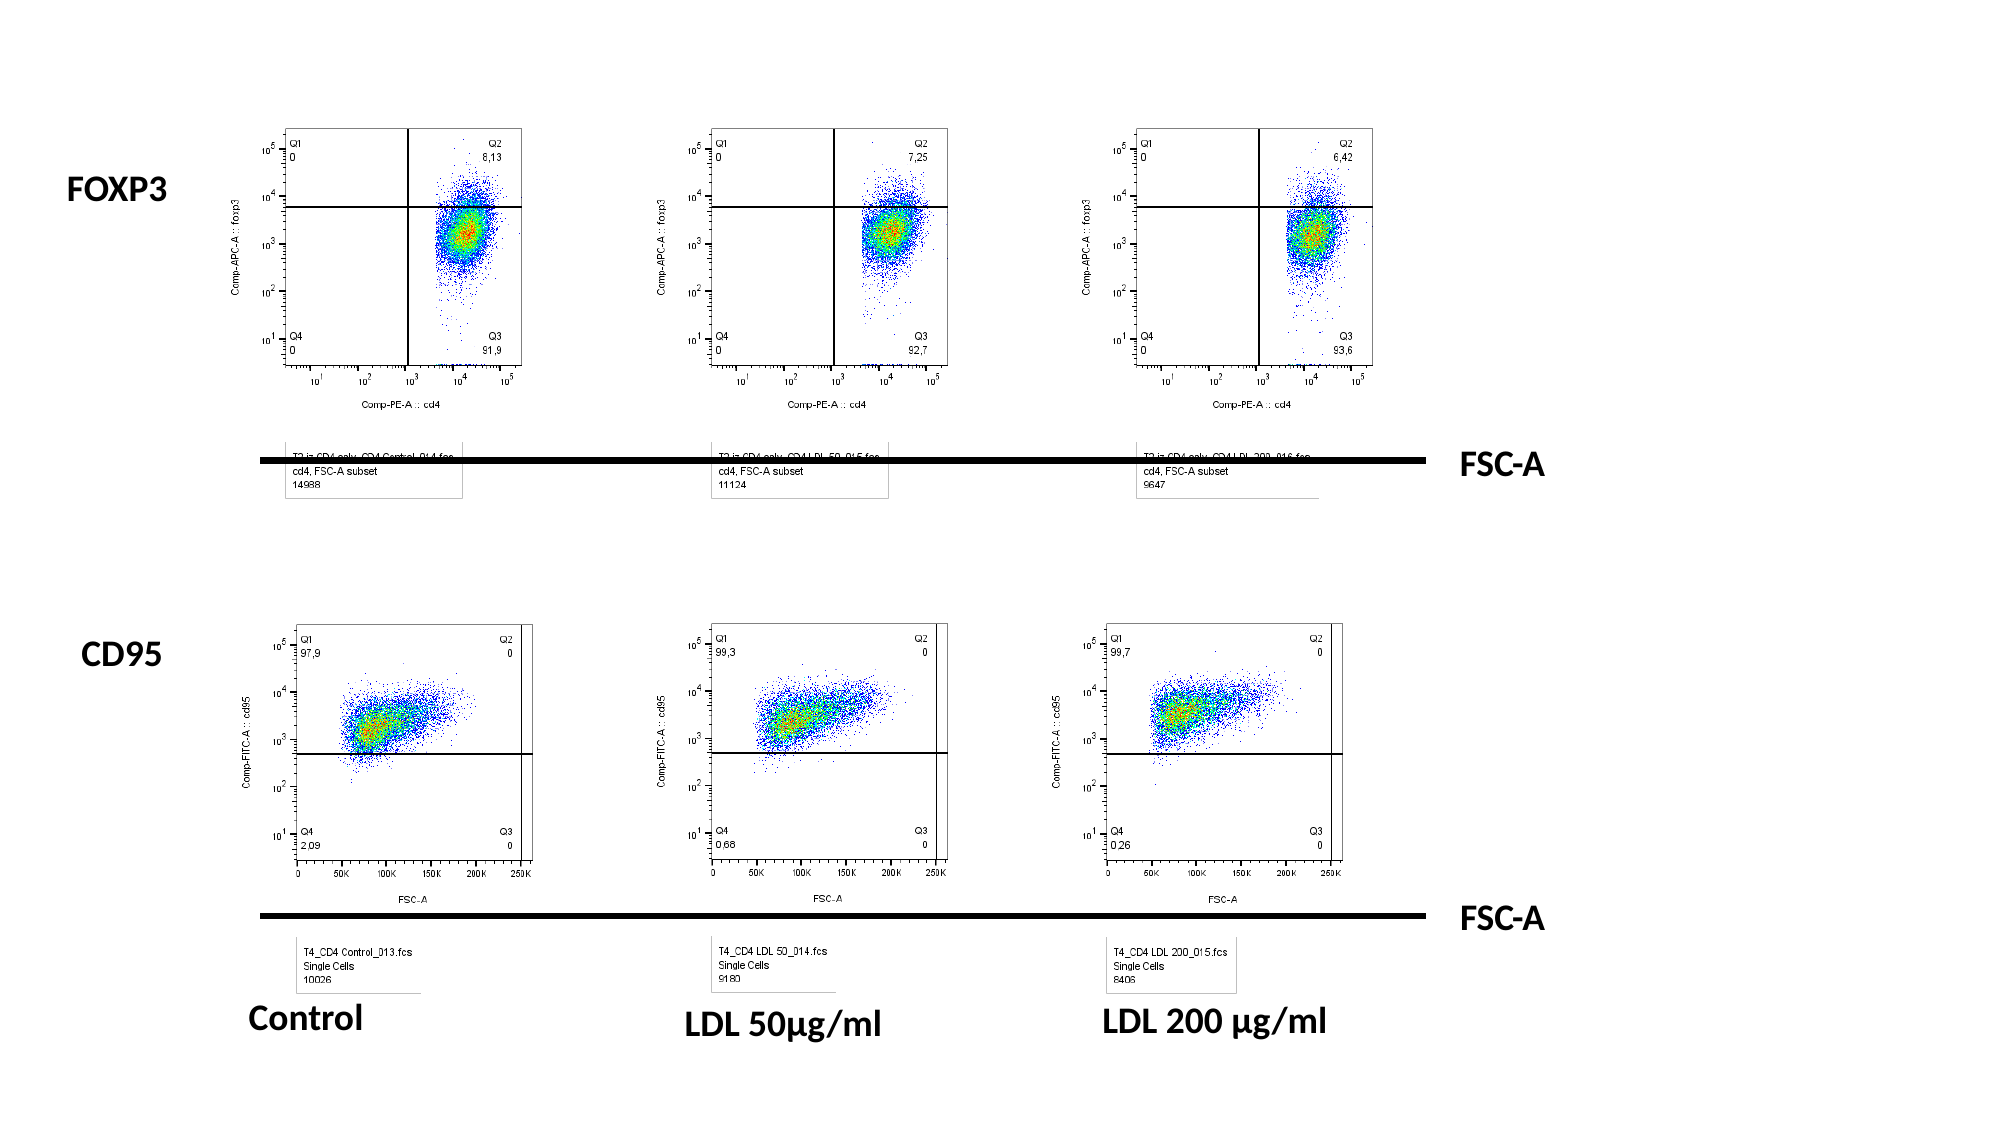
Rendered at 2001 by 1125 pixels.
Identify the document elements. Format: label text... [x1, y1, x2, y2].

text_box LDL 200 µg/ml [1087, 988, 1352, 1048]
text_box FOXP3 [52, 156, 183, 217]
text_box LDL 50µg/ml [669, 993, 898, 1051]
picture [653, 461, 948, 499]
picture [1048, 917, 1343, 994]
text_box Control [233, 985, 379, 1046]
text_box CD95 [66, 621, 178, 682]
picture [653, 917, 948, 993]
picture [227, 117, 522, 499]
picture [653, 117, 948, 460]
text_box FSC-A [1444, 431, 1560, 492]
picture [653, 612, 948, 915]
picture [238, 613, 533, 994]
picture [1078, 461, 1373, 499]
text_box FSC-A [1445, 885, 1561, 946]
picture [1078, 117, 1373, 460]
picture [1048, 612, 1343, 915]
